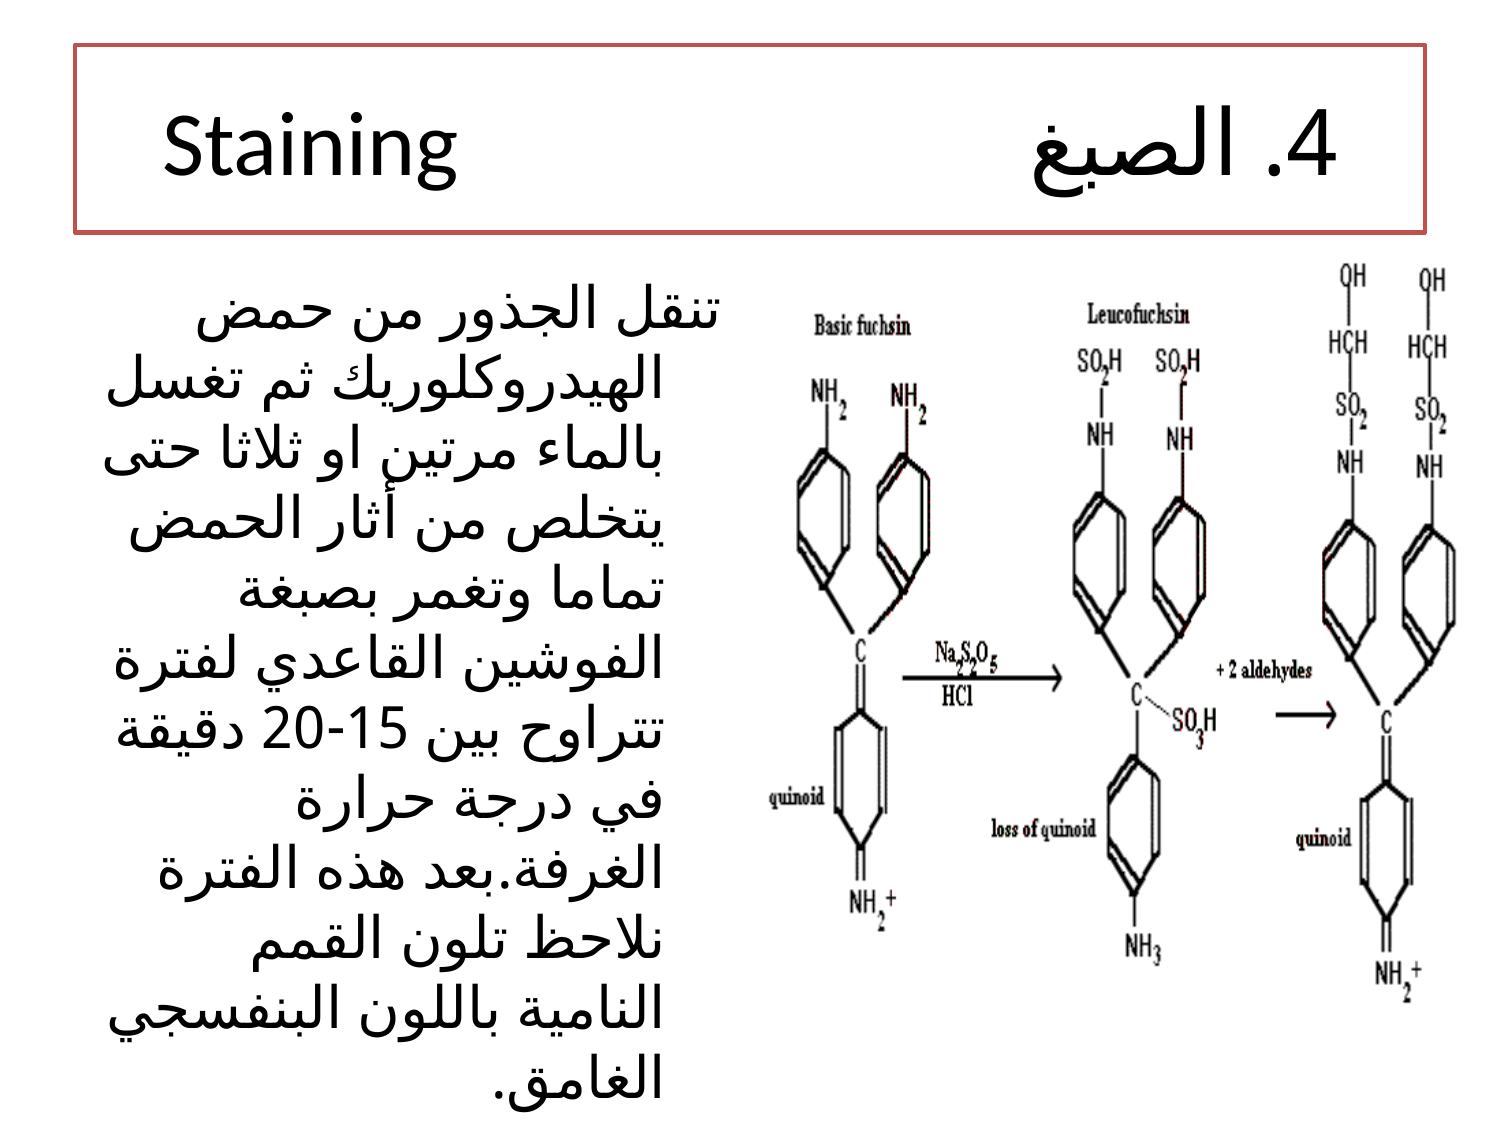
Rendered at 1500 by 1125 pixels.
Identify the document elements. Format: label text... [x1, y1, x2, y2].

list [749, 255, 1459, 1024]
list تنقل الجذور من حمض الهيدروكلوريك ثم تغسل بالماء مرتين او ثلاثا حتى يتخلص من أثار الحمض تماما وتغمر بصبغة الفوشين القاعدي لفترة تتراوح بين 15-20 دقيقة في درجة حرارة الغرفة.بعد هذه الفترة نلاحظ تلون القمم النامية باللون البنفسجي الغامق. [75, 262, 738, 1005]
title 4. الصبغ Staining [73, 43, 1427, 235]
